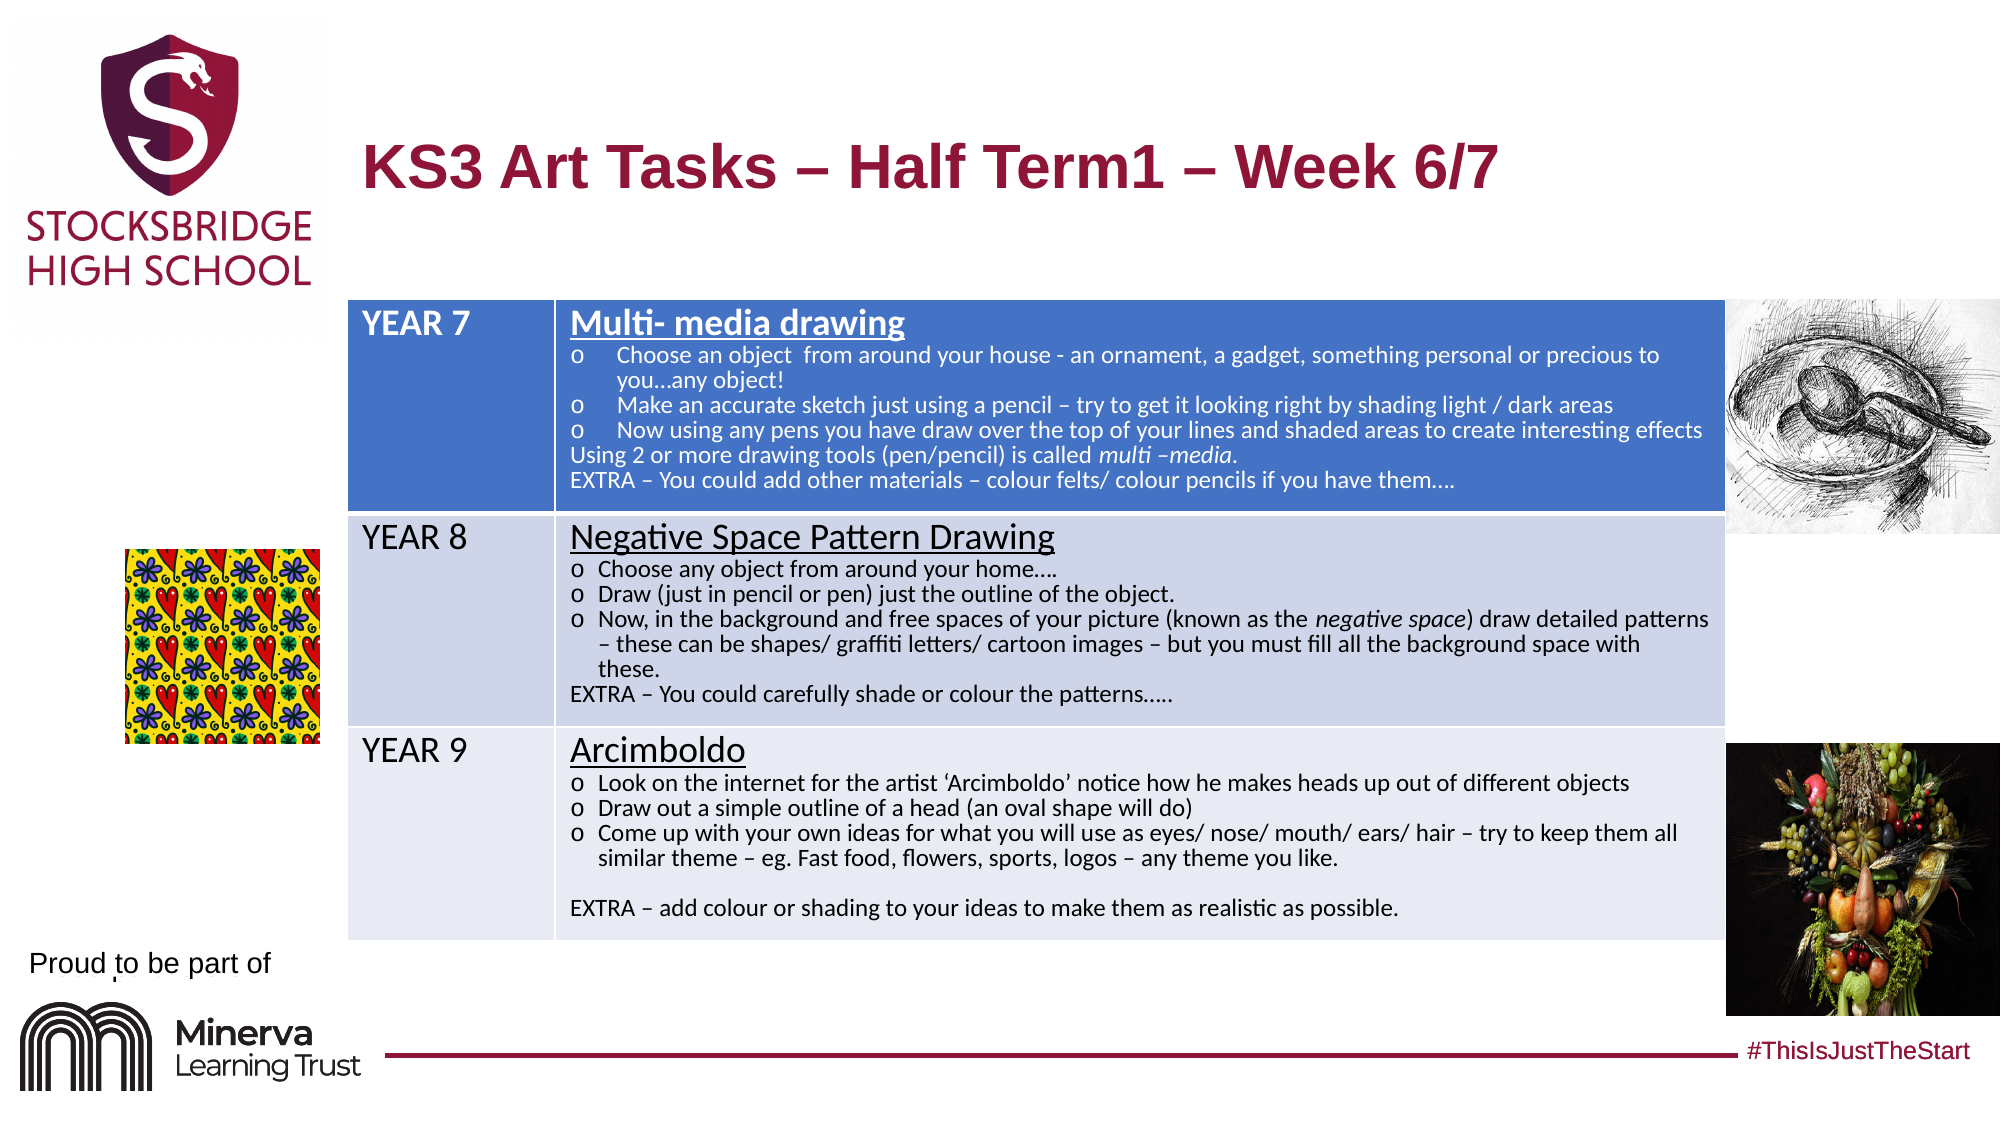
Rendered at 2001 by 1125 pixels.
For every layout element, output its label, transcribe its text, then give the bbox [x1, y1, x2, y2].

table_header Multi- media drawing Choose an object from around your house - an ornament, a gadget, something personal or precious to you…any object! Make an accurate sketch just using a pencil – try to get it looking right by shading light / dark areas Now using any pens you have draw over the top of your lines and shaded areas to create interesting effects Using 2 or more drawing tools (pen/pencil) is called multi –media. EXTRA – You could add other materials – colour felts/ colour pencils if you have them…. [556, 300, 1725, 511]
table_header YEAR 7 [348, 300, 554, 511]
picture [1726, 299, 2000, 534]
picture [10, 17, 331, 342]
table_cell YEAR 8 [348, 516, 554, 726]
title KS3 Art Tasks – Half Term1 – Week 6/7 [347, 59, 1727, 278]
table_cell Negative Space Pattern Drawing Choose any object from around your home…. Draw (just in pencil or pen) just the outline of the object. Now, in the background and free spaces of your picture (known as the negative space) draw detailed patterns – these can be shapes/ graffiti letters/ cartoon images – but you must fill all the background space with these. EXTRA – You could carefully shade or colour the patterns….. [556, 516, 1725, 726]
picture [125, 549, 320, 744]
table_cell YEAR 9 [348, 728, 554, 940]
picture [20, 1002, 361, 1091]
picture [1726, 743, 2000, 1016]
table_cell Arcimboldo Look on the internet for the artist ‘Arcimboldo’ notice how he makes heads up out of different objects Draw out a simple outline of a head (an oval shape will do) Come up with your own ideas for what you will use as eyes/ nose/ mouth/ ears/ hair – try to keep them all similar theme – eg. Fast food, flowers, sports, logos – any theme you like. EXTRA – add colour or shading to your ideas to make them as realistic as possible. [556, 728, 1725, 940]
